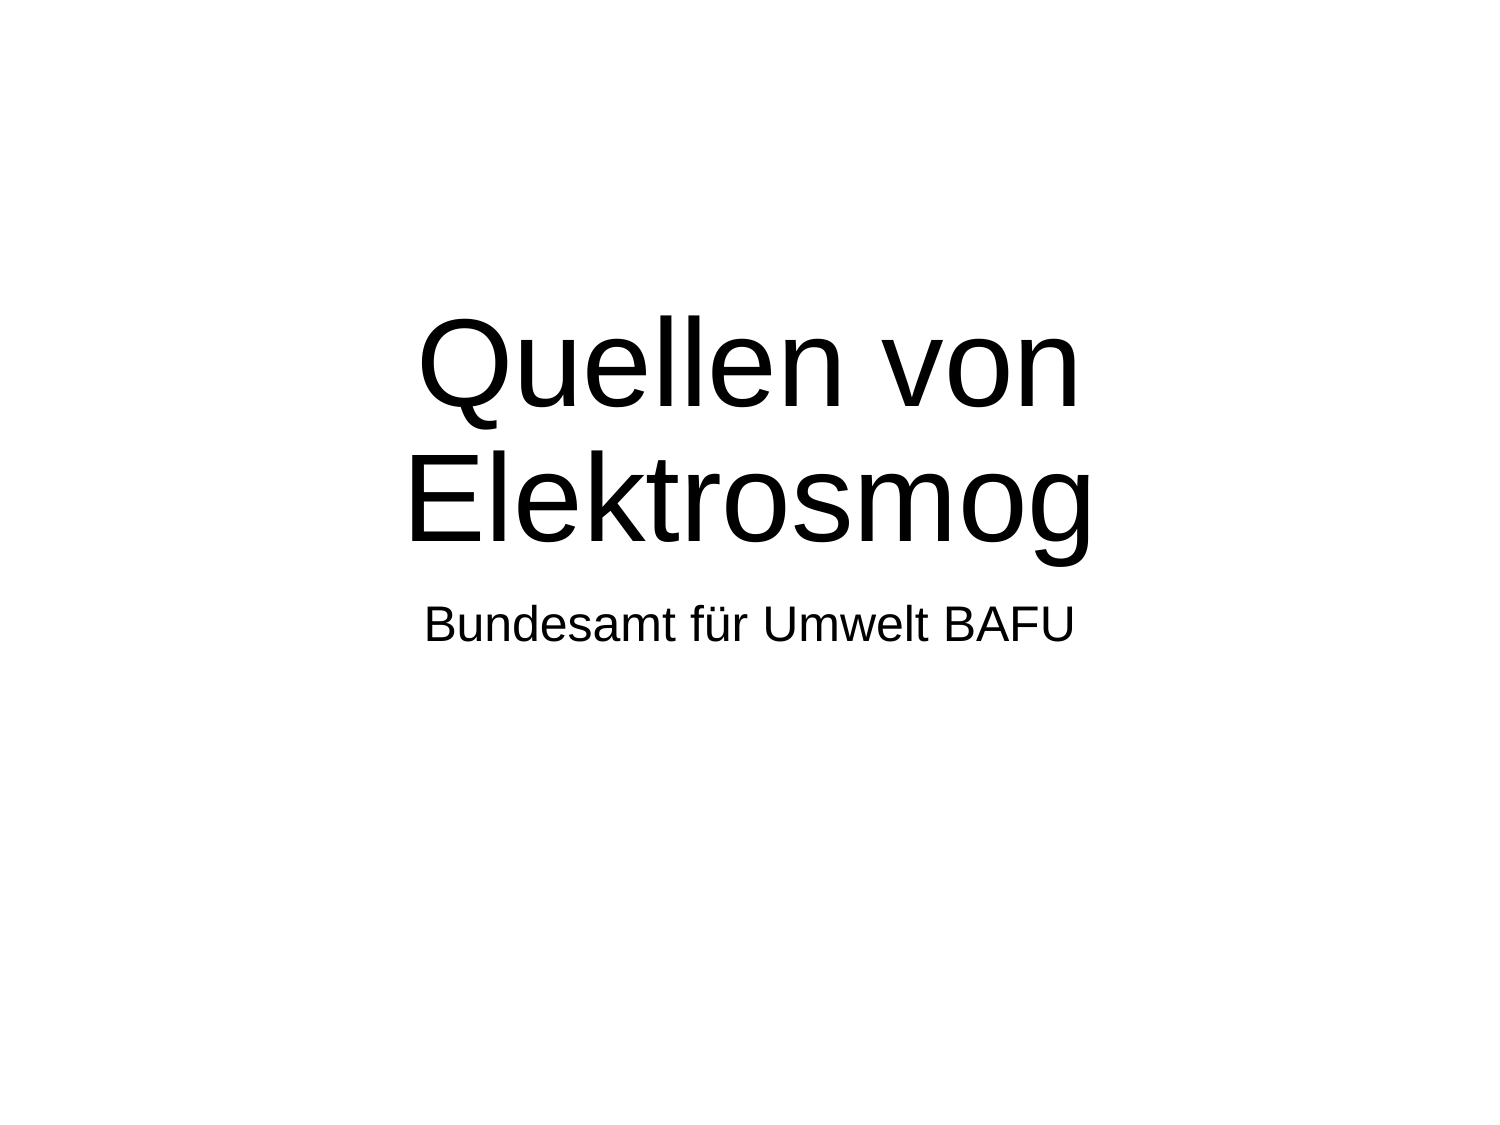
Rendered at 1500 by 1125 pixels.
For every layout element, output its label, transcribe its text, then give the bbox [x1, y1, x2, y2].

subtitle Bundesamt für Umwelt BAFU [187, 590, 1313, 863]
title Quellen von Elektrosmog [112, 184, 1388, 576]
